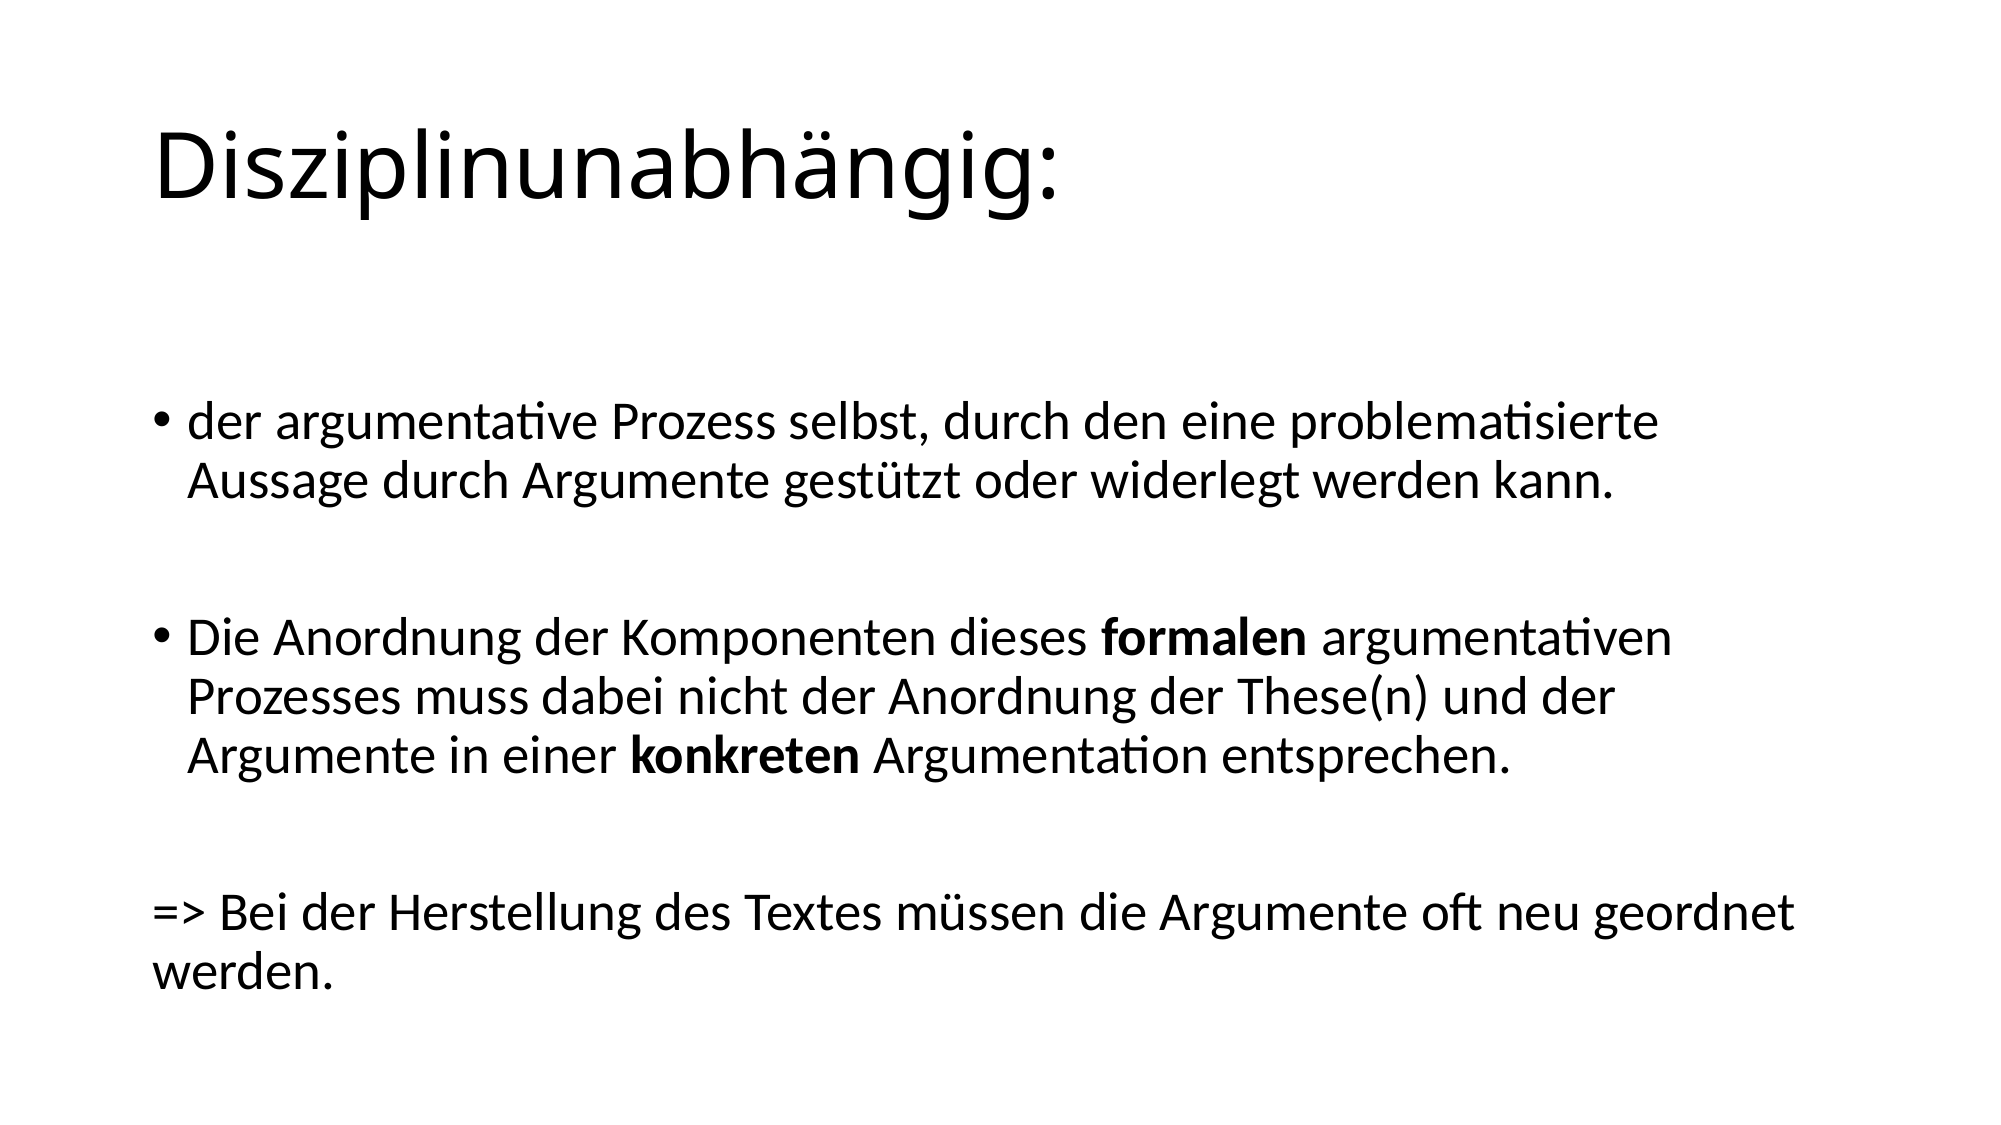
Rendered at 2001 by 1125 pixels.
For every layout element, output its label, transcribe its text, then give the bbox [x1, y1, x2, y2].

title Disziplinunabhängig: [137, 59, 1863, 278]
list der argumentative Prozess selbst, durch den eine proble­matisierte Aussage durch Argumente gestützt oder widerlegt werden kann. Die Anordnung der Komponenten dieses formalen argumentativen Prozesses muss dabei nicht der Anordnung der These(n) und der Argumente in einer konkreten Argumentation entsprechen. => Bei der Herstellung des Textes müssen die Argumente oft neu geordnet werden. [137, 299, 1863, 1014]
